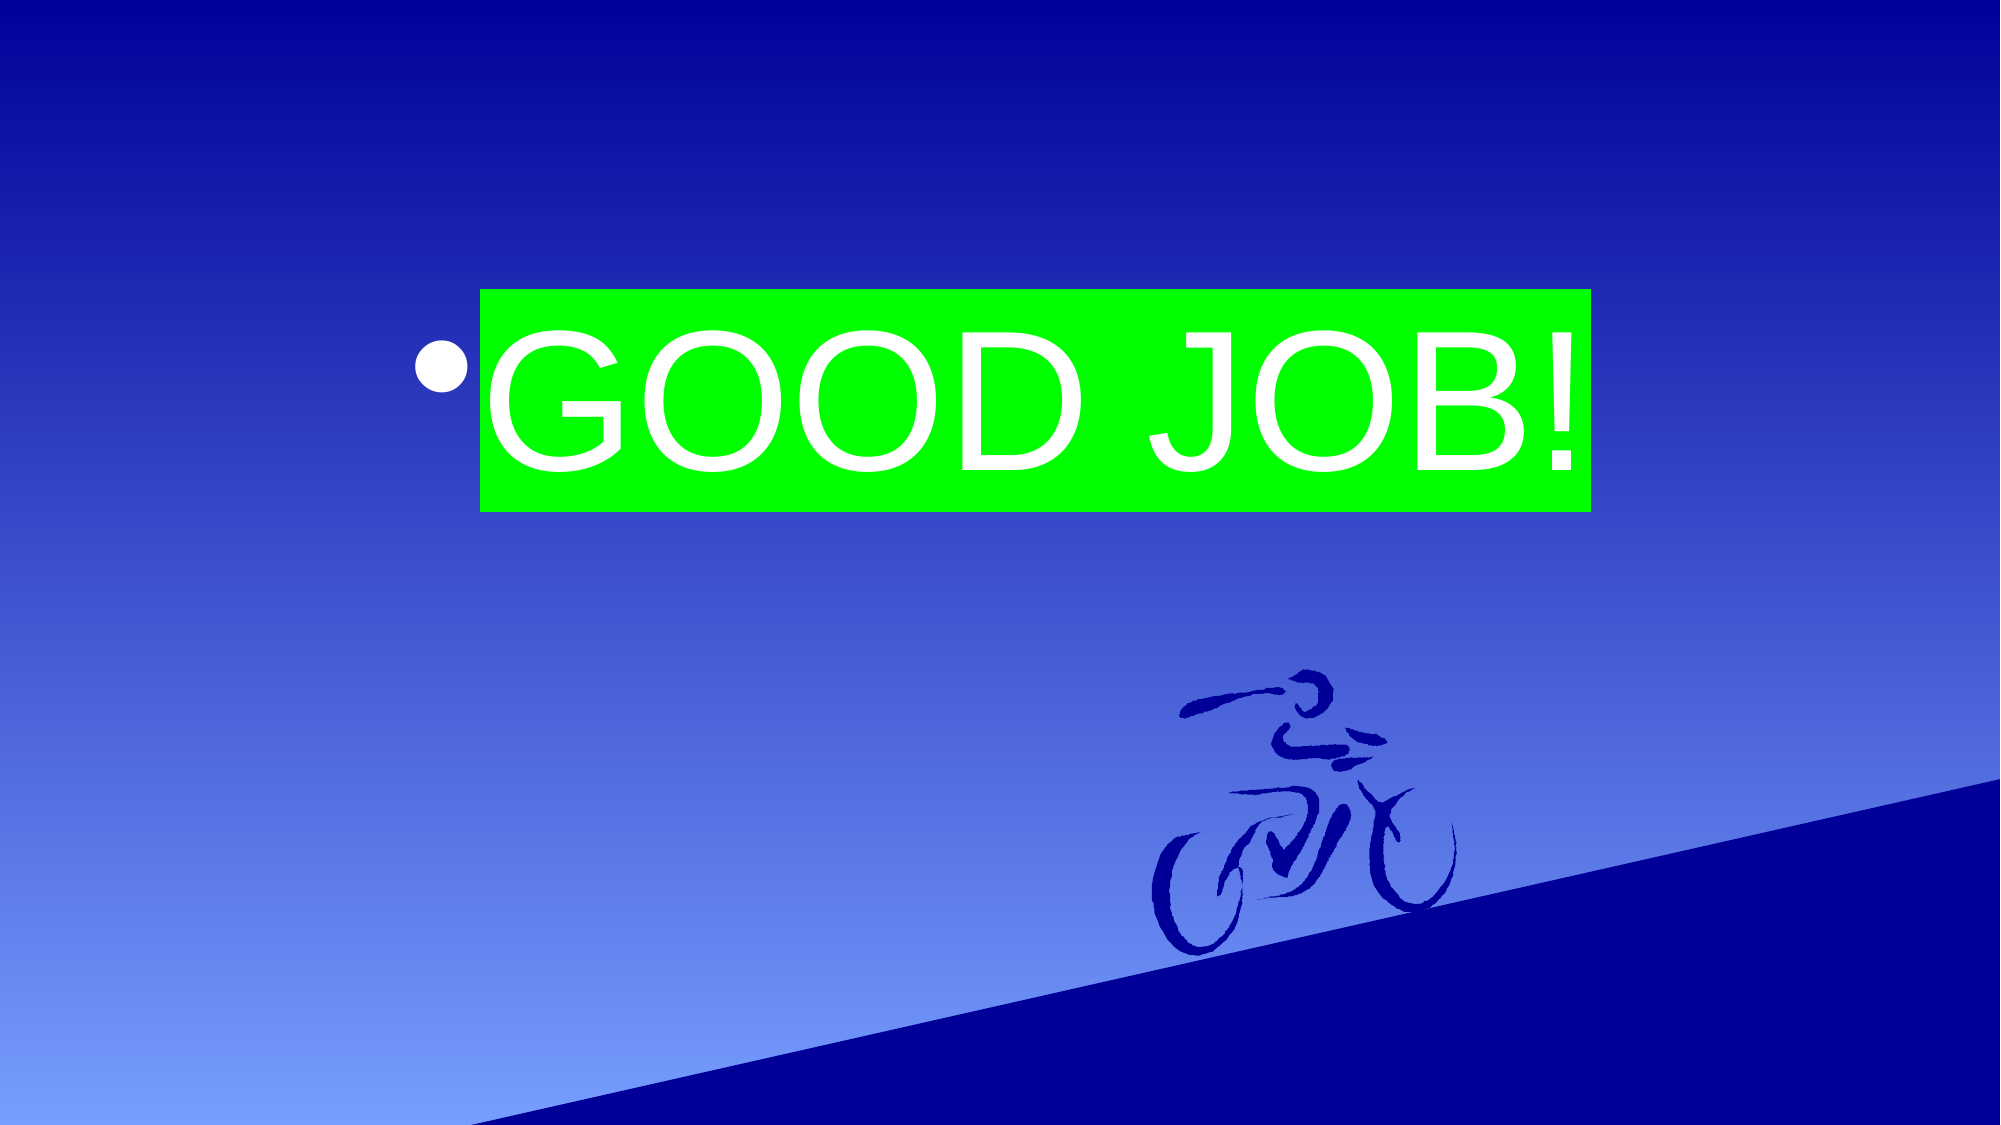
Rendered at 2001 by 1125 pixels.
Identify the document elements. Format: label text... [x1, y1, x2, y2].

list GOOD JOB! [99, 262, 1901, 1006]
